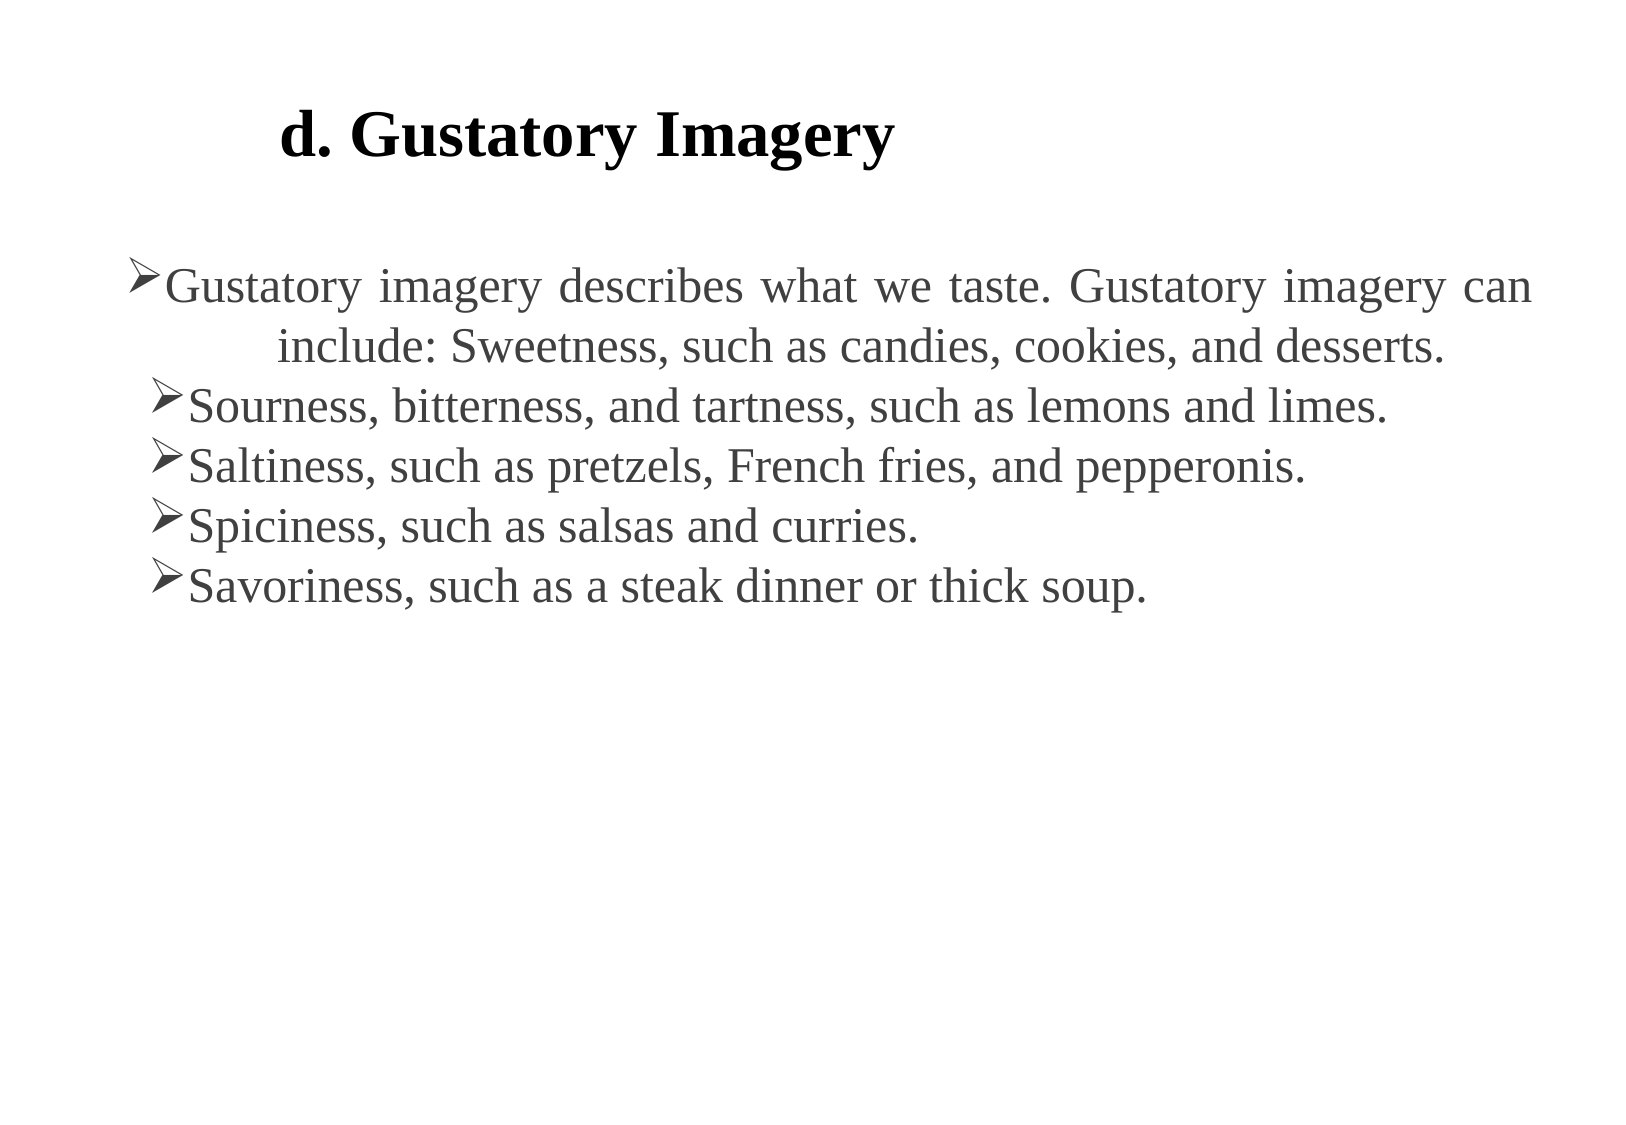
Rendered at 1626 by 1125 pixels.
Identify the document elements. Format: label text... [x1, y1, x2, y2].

text_box Gustatory imagery describes what we taste. Gustatory imagery can include: Sweetness, such as candies, cookies, and desserts. Sourness, bitterness, and tartness, such as lemons and limes. Saltiness, such as pretzels, French fries, and pepperonis. Spiciness, such as salsas and curries. Savoriness, such as a steak dinner or thick soup. [125, 249, 1533, 613]
title d. Gustatory Imagery [162, 34, 1011, 224]
